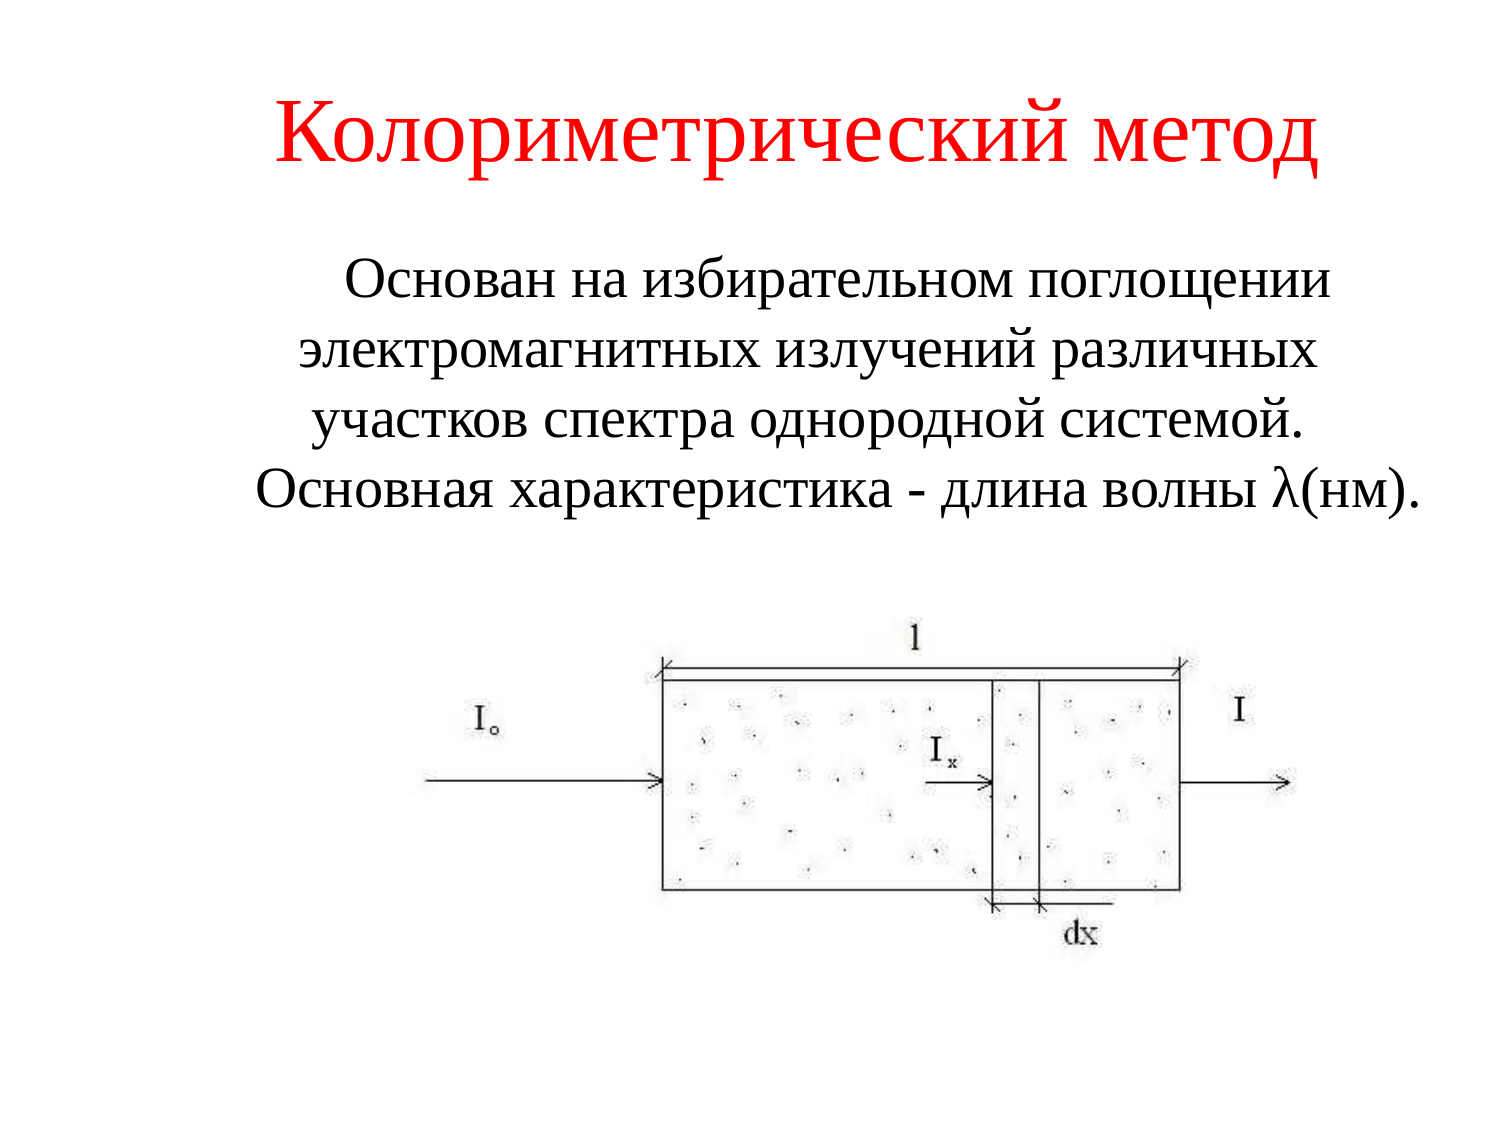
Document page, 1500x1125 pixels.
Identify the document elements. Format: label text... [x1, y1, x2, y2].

title Колориметрический метод [183, 30, 1414, 219]
text_box Основан на избирательном поглощении электромагнитных излучений различных участков спектра однородной системой. Основная характеристика - длина волны λ(нм). [171, 231, 1447, 527]
picture [395, 573, 1436, 1095]
